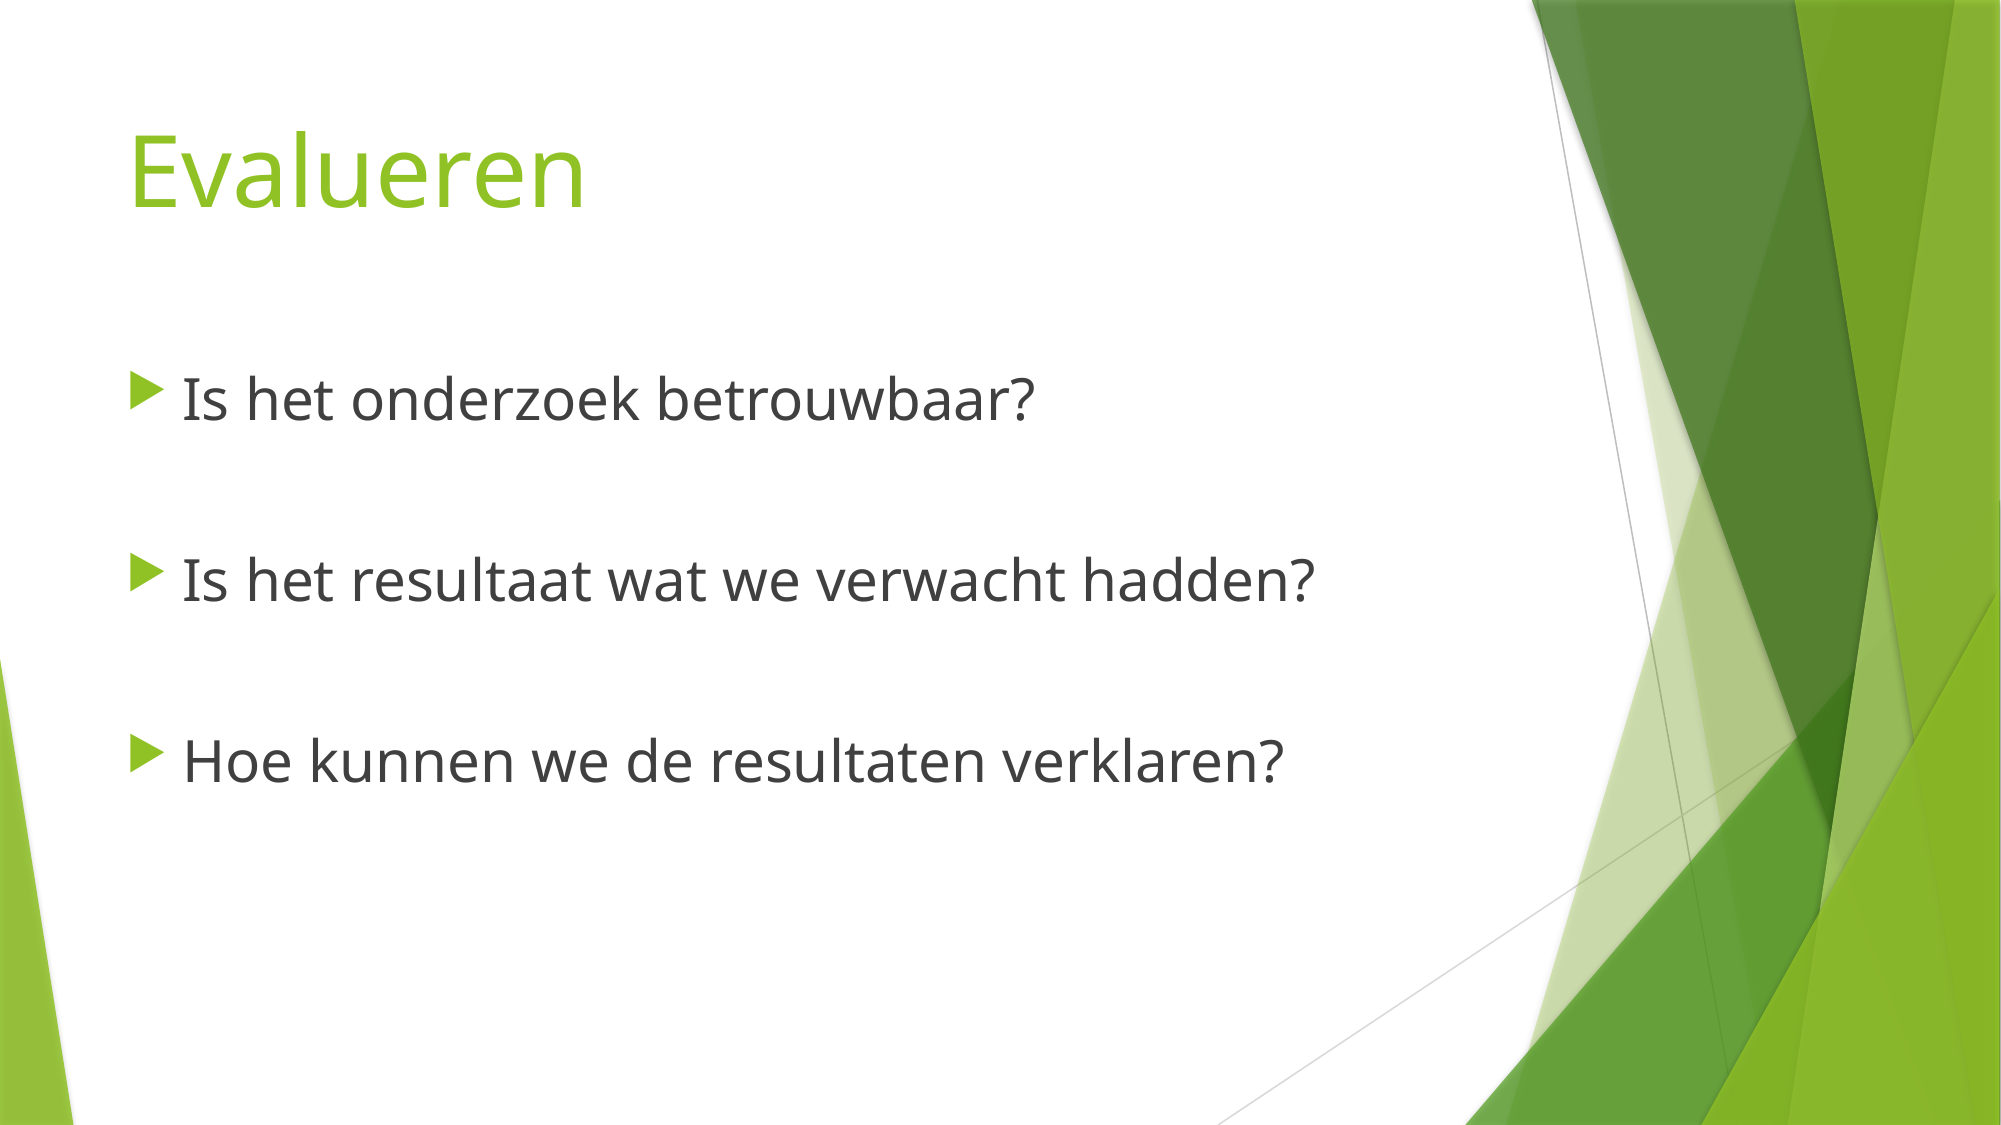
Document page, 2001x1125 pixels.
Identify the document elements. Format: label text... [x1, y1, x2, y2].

title Evalueren [111, 99, 1522, 317]
list Is het onderzoek betrouwbaar? Is het resultaat wat we verwacht hadden? Hoe kunnen we de resultaten verklaren? [111, 354, 1522, 992]
